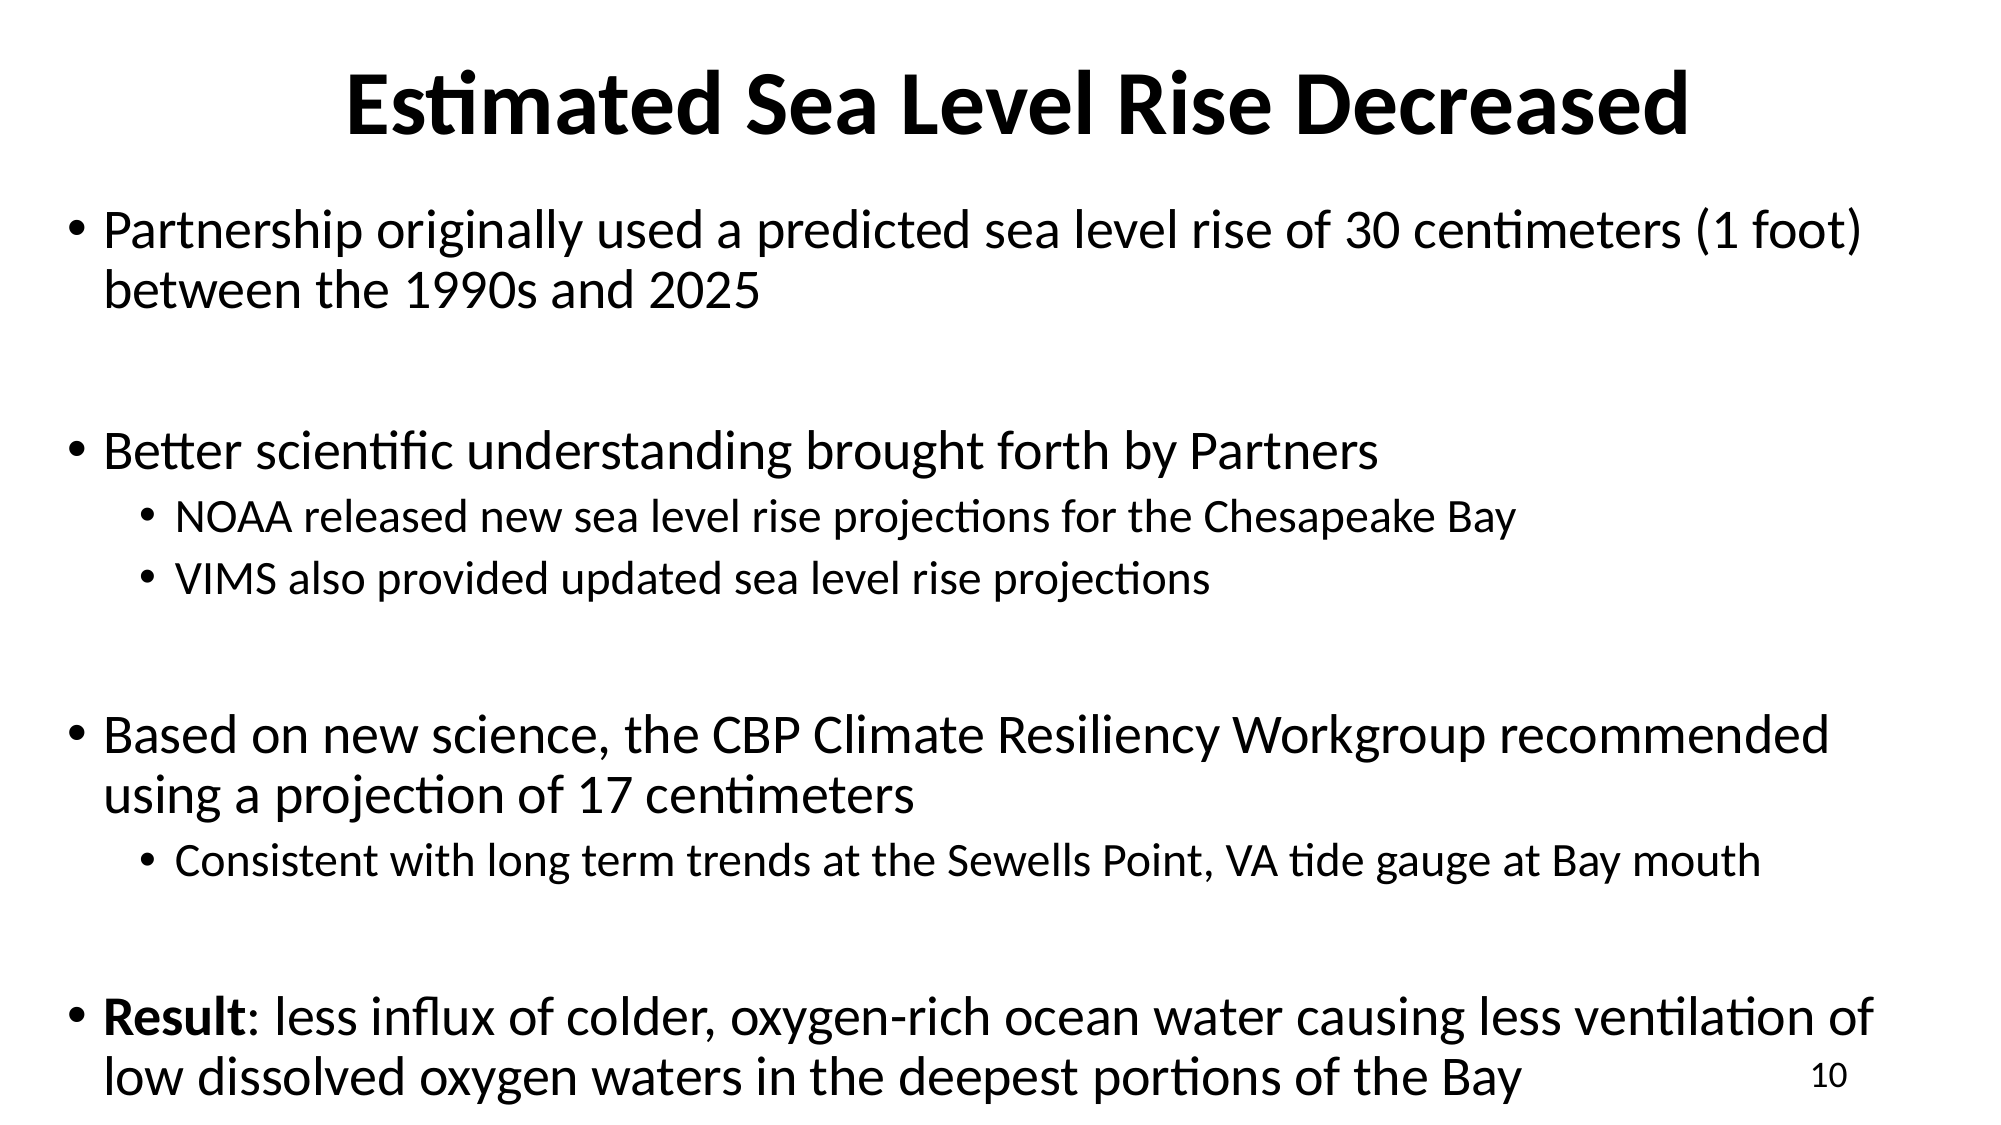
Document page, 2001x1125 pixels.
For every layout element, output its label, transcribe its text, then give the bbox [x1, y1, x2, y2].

slide_number 10 [1412, 1042, 1863, 1103]
list Partnership originally used a predicted sea level rise of 30 centimeters (1 foot) between the 1990s and 2025 Better scientific understanding brought forth by Partners NOAA released new sea level rise projections for the Chesapeake Bay VIMS also provided updated sea level rise projections Based on new science, the CBP Climate Resiliency Workgroup recommended using a projection of 17 centimeters Consistent with long term trends at the Sewells Point, VA tide gauge at Bay mouth Result: less influx of colder, oxygen-rich ocean water causing less ventilation of low dissolved oxygen waters in the deepest portions of the Bay [52, 192, 1938, 1125]
text_box Estimated Sea Level Rise Decreased [303, 42, 1733, 153]
